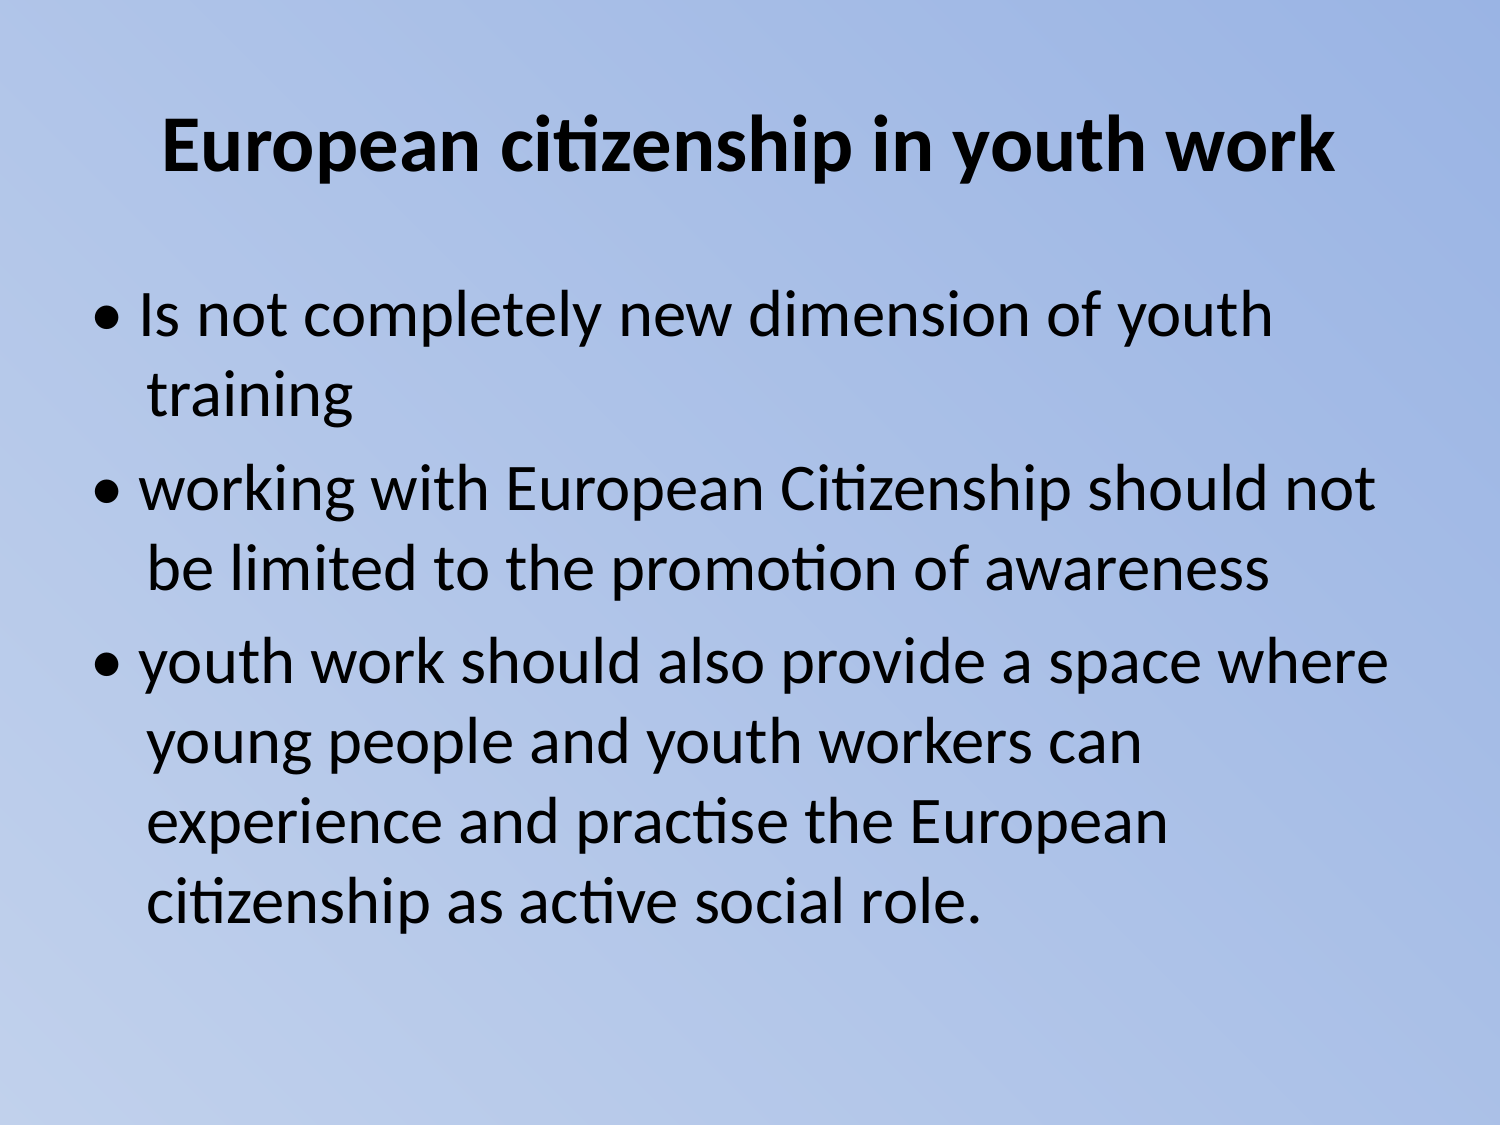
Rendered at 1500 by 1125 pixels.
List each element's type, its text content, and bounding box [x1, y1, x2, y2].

title European citizenship in youth work [75, 45, 1425, 233]
list • Is not completely new dimension of youth training • working with European Citizenship should not be limited to the promotion of awareness • youth work should also provide a space where young people and youth workers can experience and practise the European citizenship as active social role. [75, 262, 1425, 1005]
